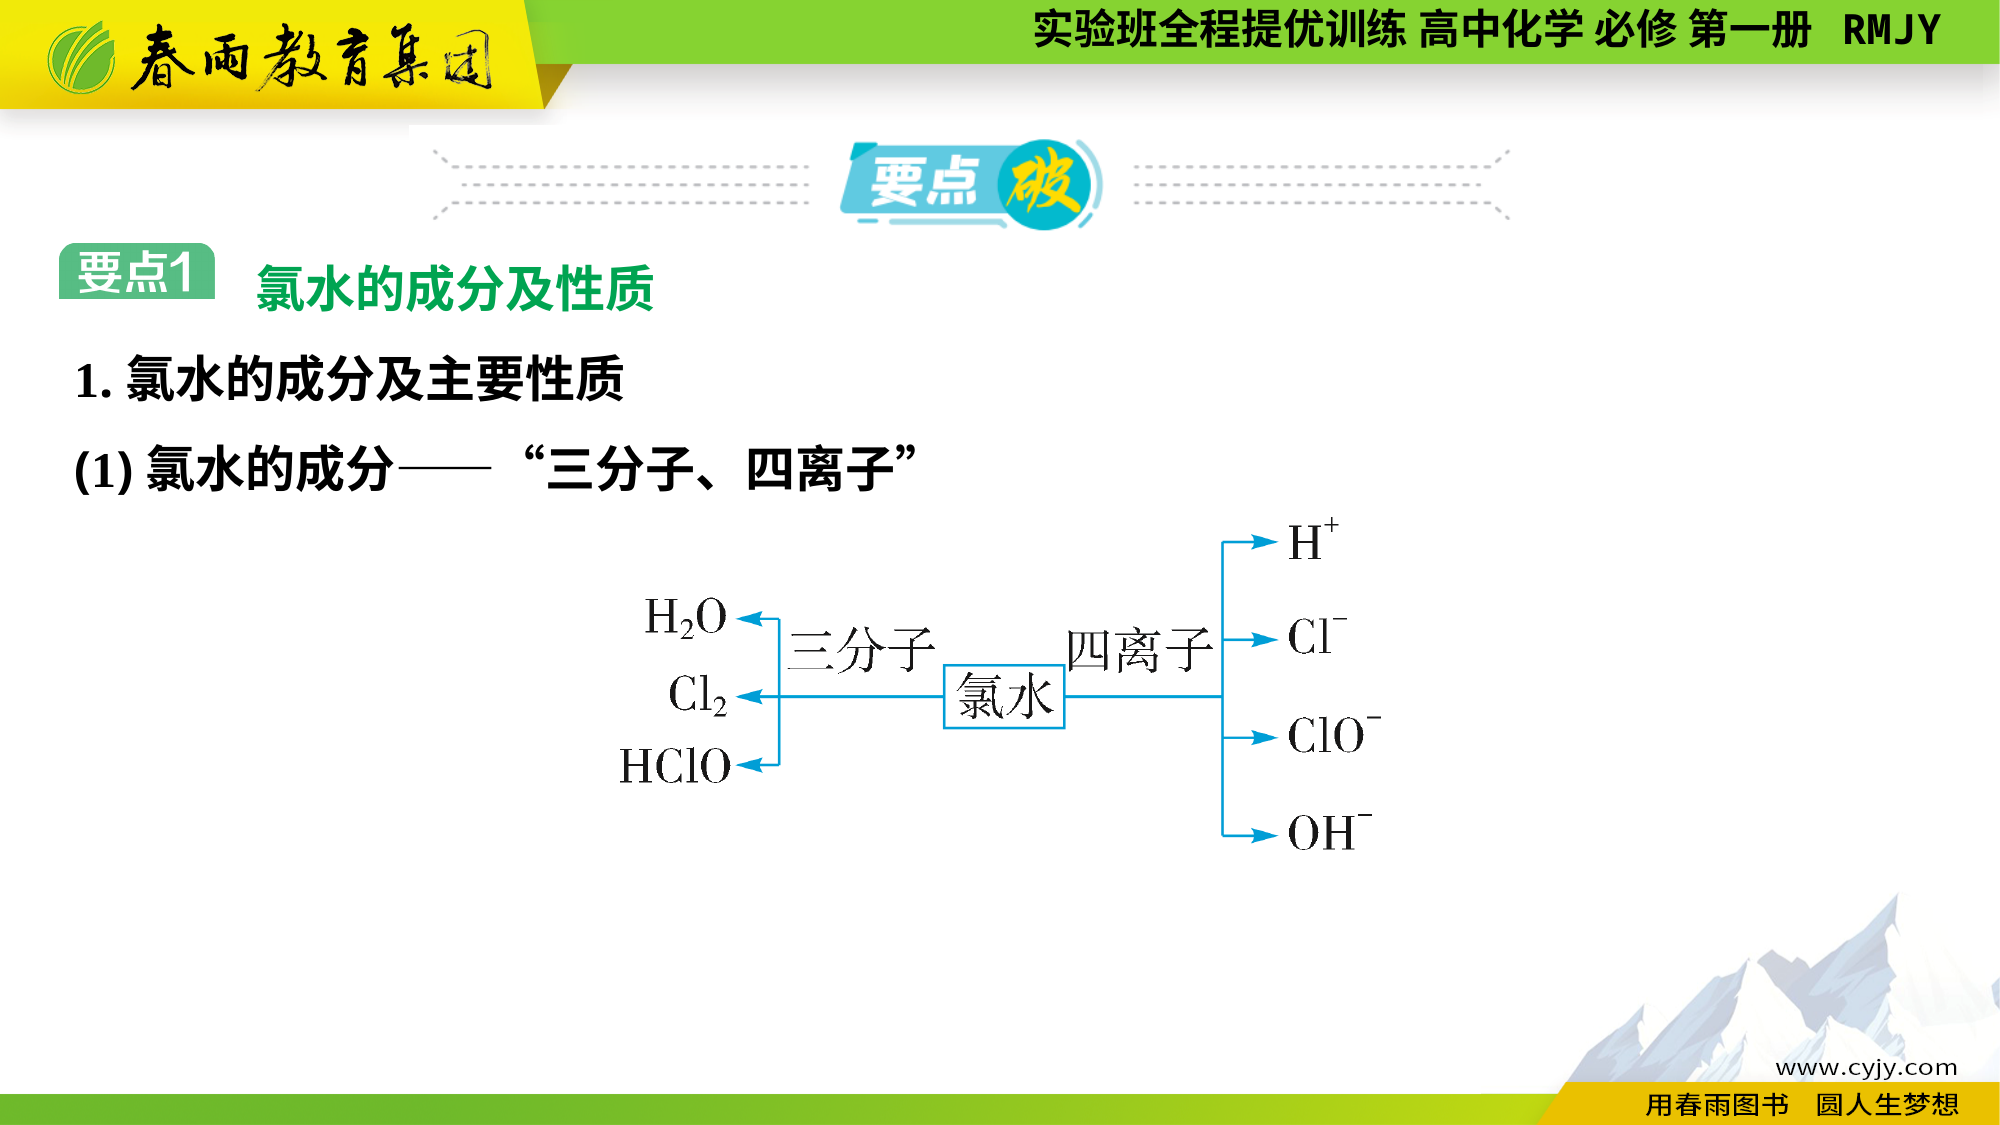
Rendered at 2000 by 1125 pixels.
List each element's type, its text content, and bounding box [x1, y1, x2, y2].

list 氯水的成分及性质 1.氯水的成分及主要性质 (1)氯水的成分——“三分子、四离子” [59, 219, 1944, 497]
picture [0, 0, 2000, 1125]
